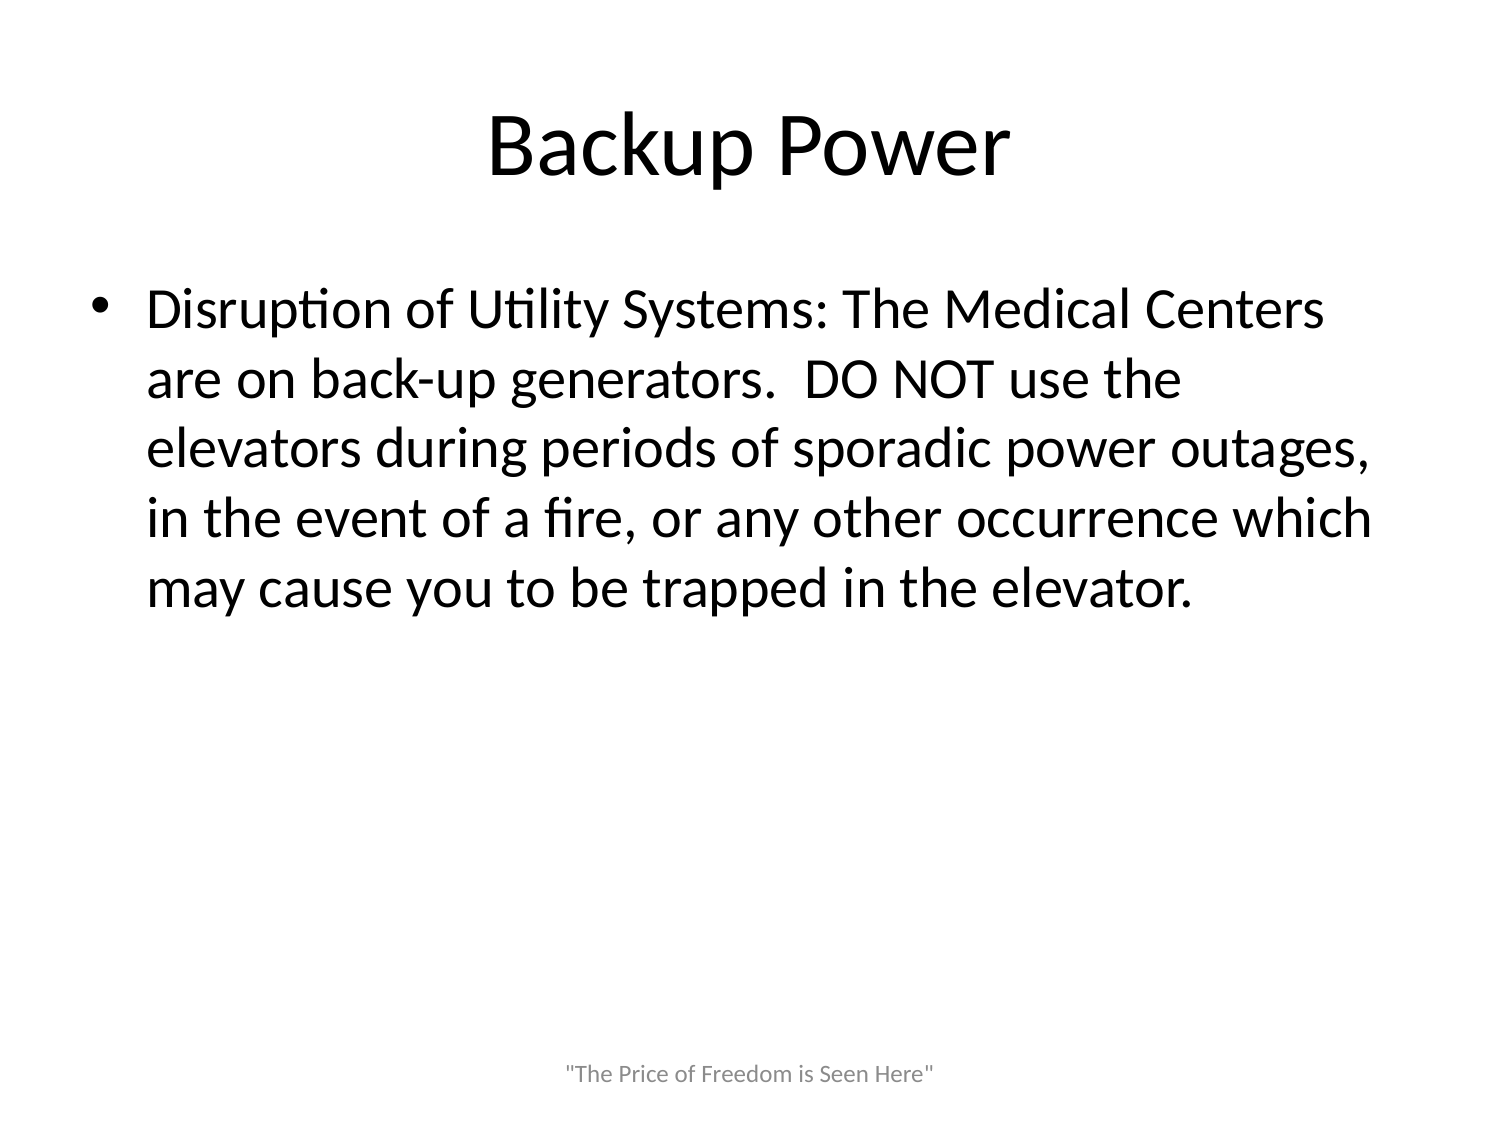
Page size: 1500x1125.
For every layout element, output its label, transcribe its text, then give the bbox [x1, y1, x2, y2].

list Disruption of Utility Systems: The Medical Centers are on back-up generators. DO NOT use the elevators during periods of sporadic power outages, in the event of a fire, or any other occurrence which may cause you to be trapped in the elevator. [75, 262, 1425, 1005]
footer "The Price of Freedom is Seen Here" [512, 1042, 988, 1103]
title Backup Power [75, 45, 1425, 233]
